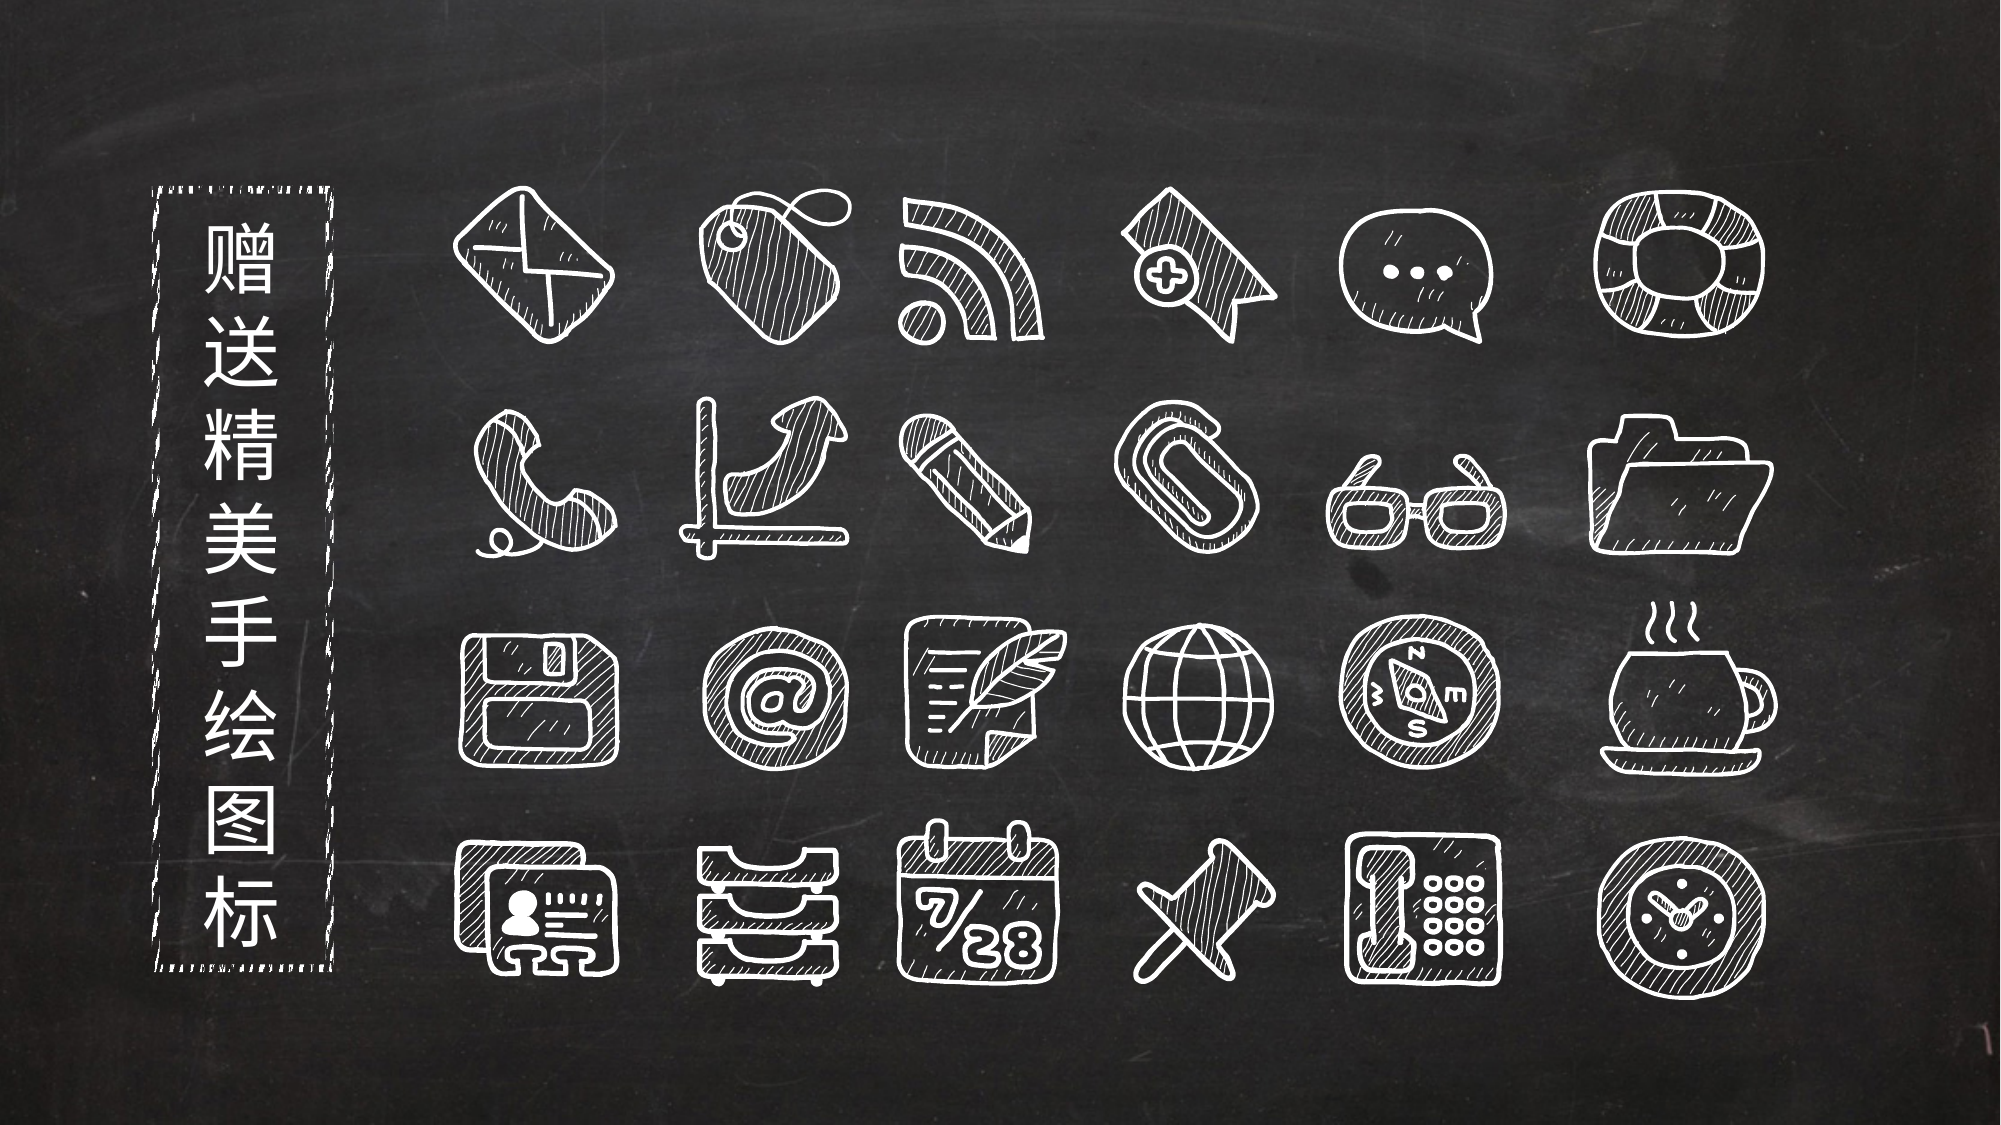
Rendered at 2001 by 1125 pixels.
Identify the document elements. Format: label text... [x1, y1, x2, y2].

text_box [698, 188, 852, 346]
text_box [696, 845, 840, 987]
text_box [454, 839, 620, 977]
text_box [898, 197, 1045, 346]
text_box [458, 632, 621, 769]
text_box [1133, 838, 1277, 985]
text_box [903, 614, 1067, 770]
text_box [702, 625, 849, 772]
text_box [1120, 186, 1278, 344]
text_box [896, 818, 1061, 986]
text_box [1114, 399, 1260, 554]
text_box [1338, 613, 1501, 770]
text_box 赠送精美手绘图标 [187, 203, 313, 963]
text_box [1344, 831, 1504, 987]
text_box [1122, 622, 1274, 772]
picture [0, 0, 2001, 1125]
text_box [453, 185, 615, 345]
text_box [1599, 601, 1778, 777]
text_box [1593, 189, 1766, 339]
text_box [678, 395, 850, 561]
text_box [151, 185, 335, 973]
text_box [1338, 207, 1494, 344]
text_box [1587, 413, 1774, 556]
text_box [1325, 453, 1507, 551]
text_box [898, 413, 1032, 554]
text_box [1596, 836, 1766, 1000]
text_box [473, 408, 618, 559]
